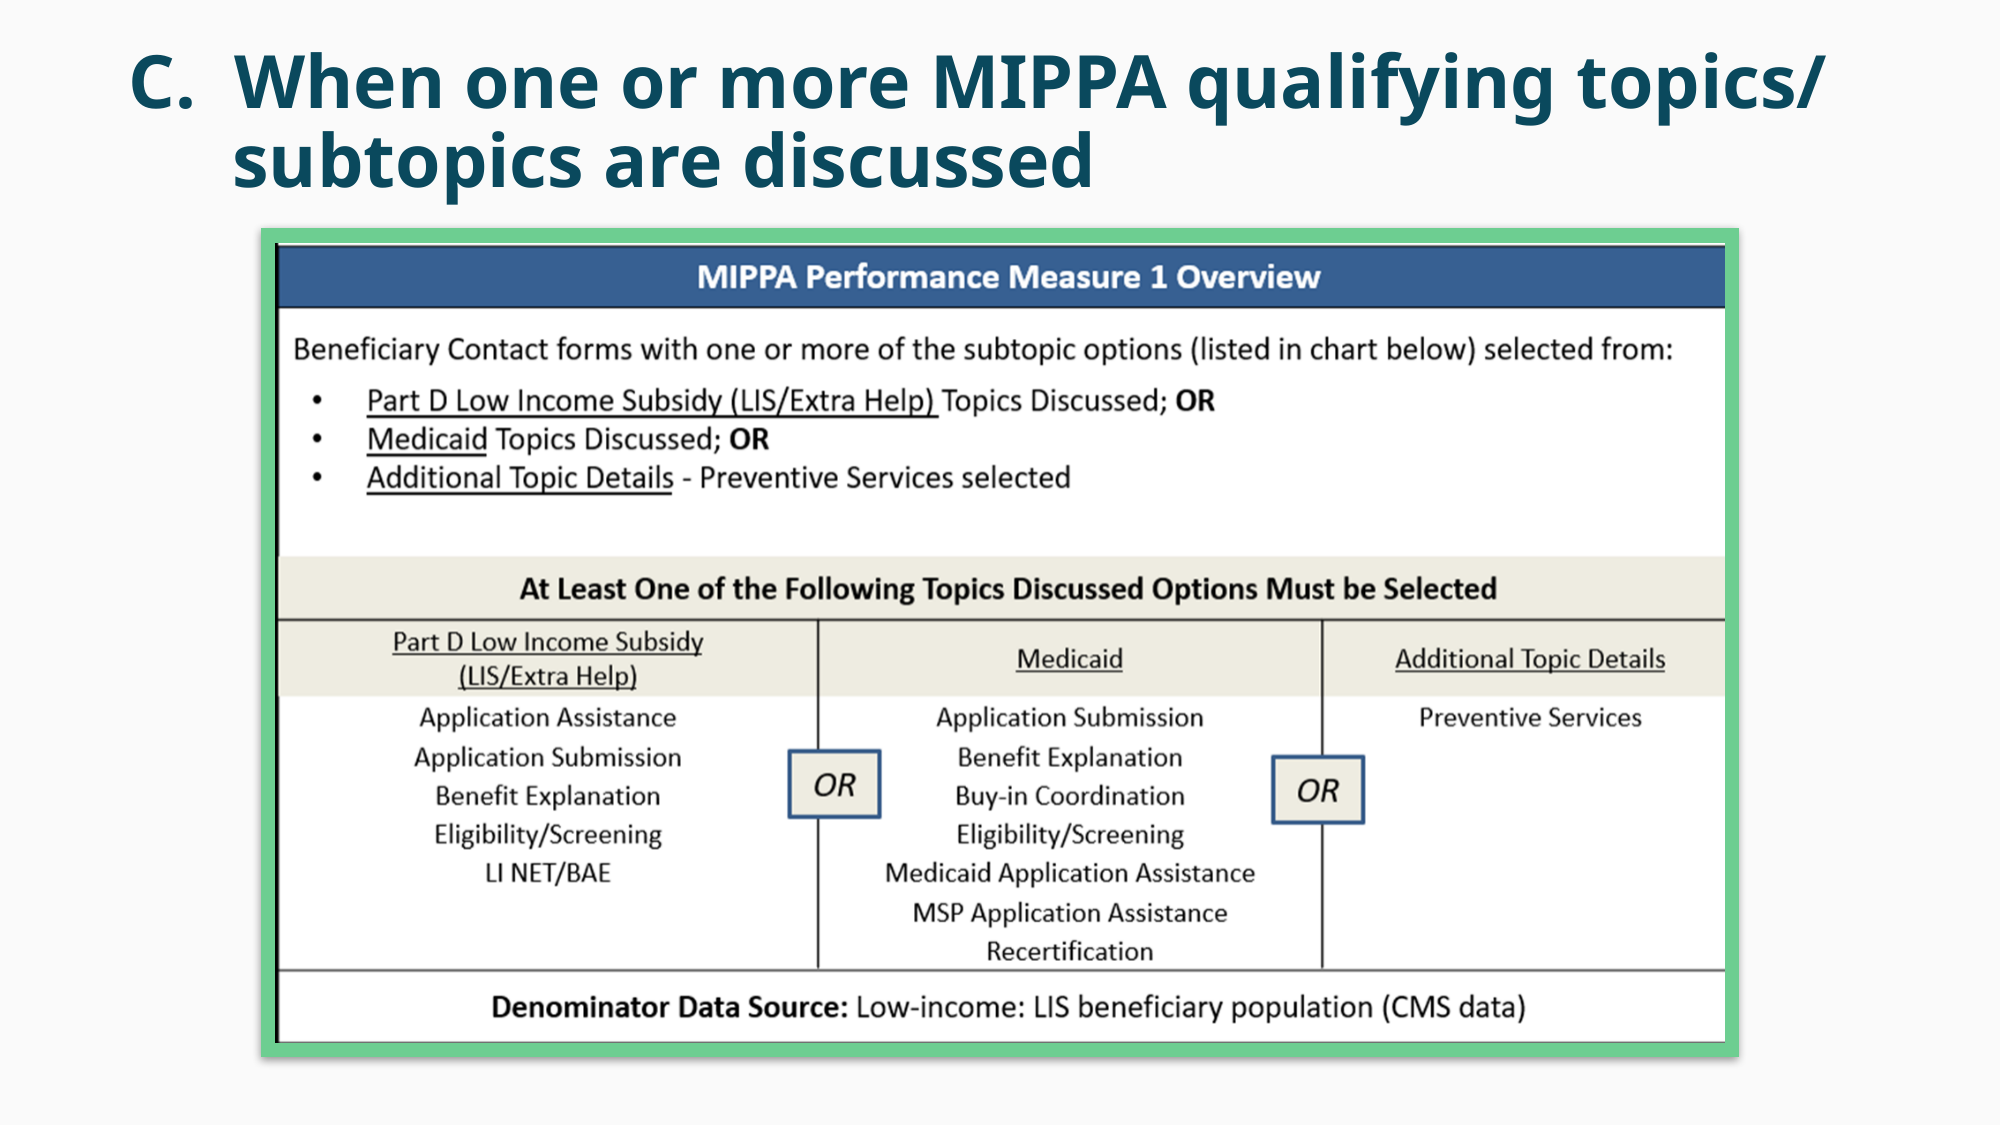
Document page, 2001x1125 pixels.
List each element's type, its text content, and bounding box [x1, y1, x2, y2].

title C. When one or more MIPPA qualifying topics/ subtopics are discussed [95, 37, 1918, 231]
picture [275, 242, 1725, 1043]
